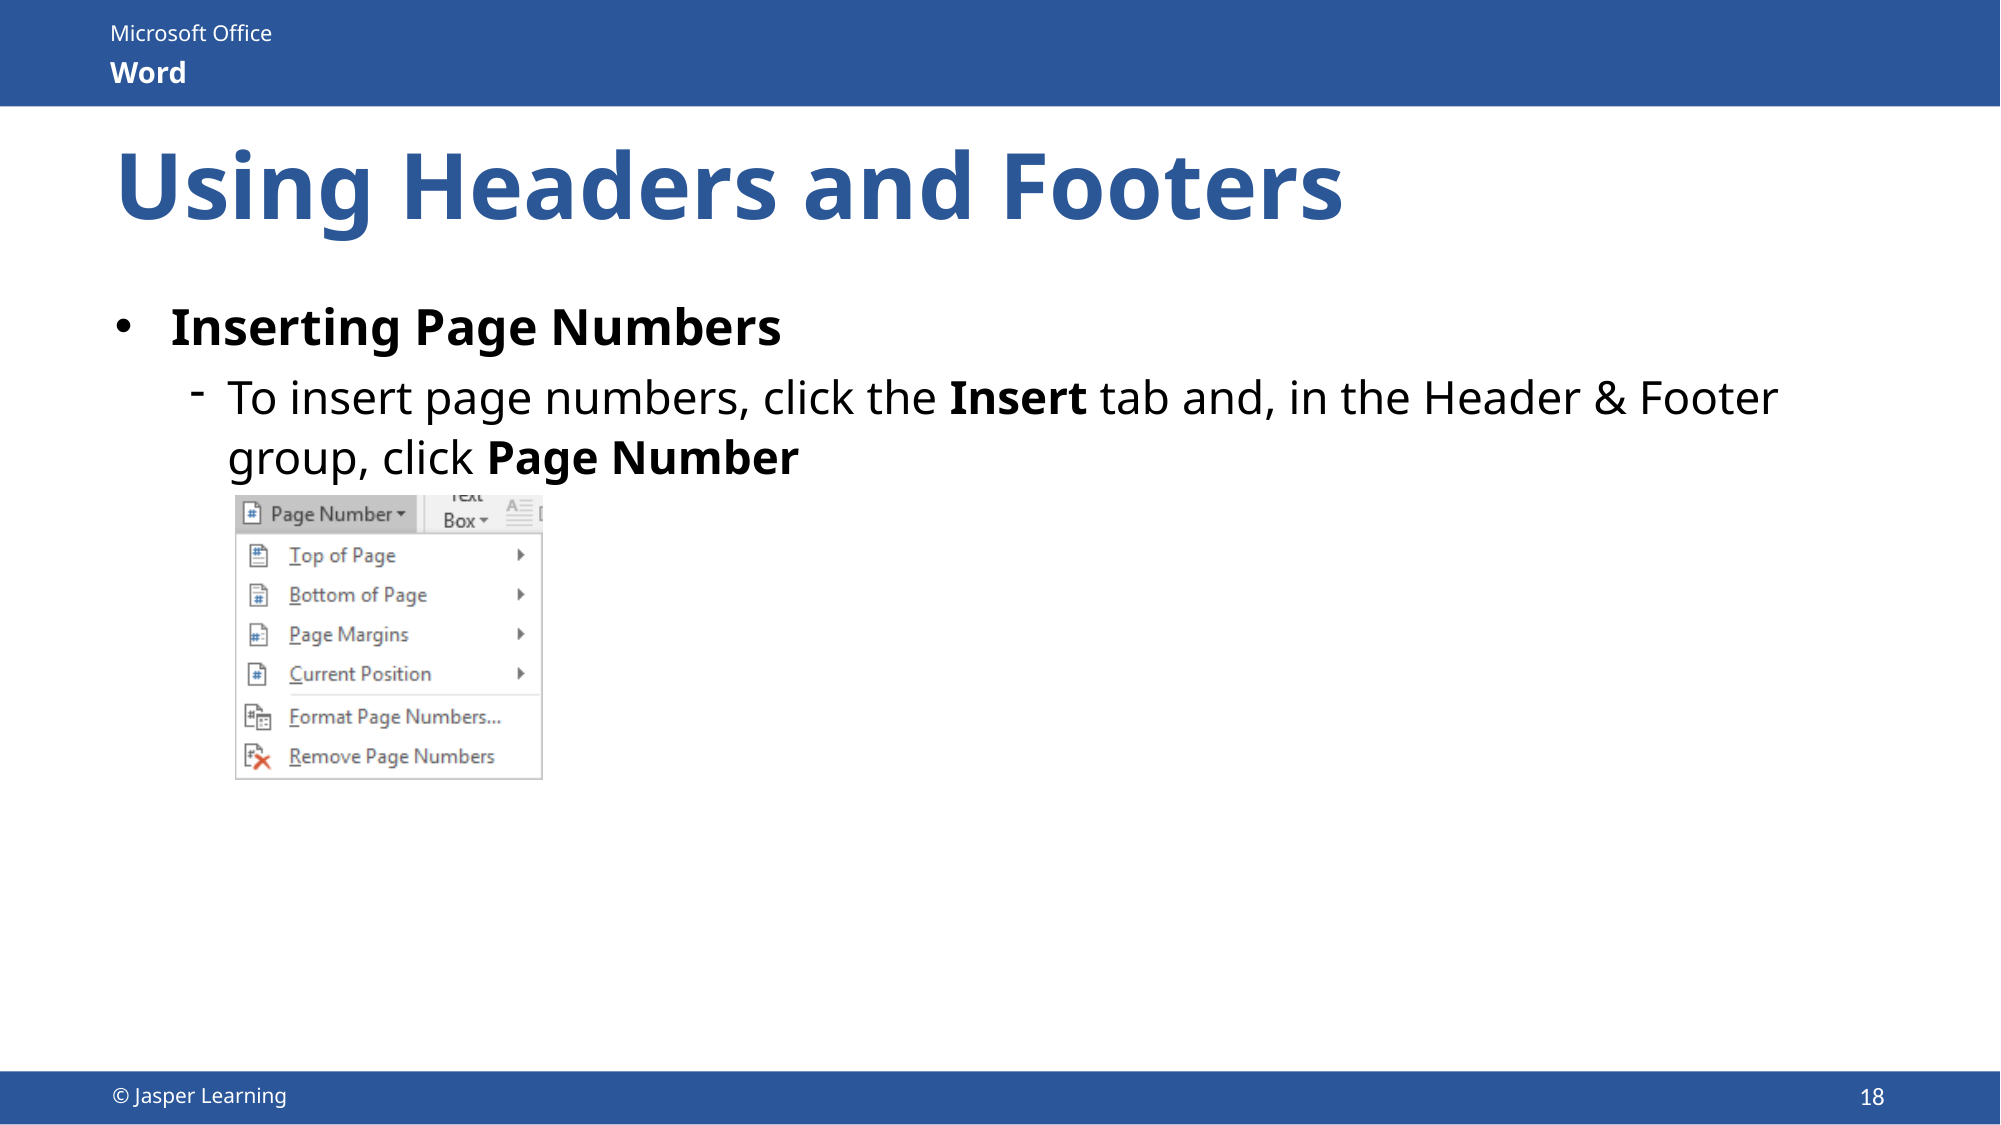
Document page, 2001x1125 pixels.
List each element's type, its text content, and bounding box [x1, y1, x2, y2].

list Inserting Page Numbers To insert page numbers, click the Insert tab and, in the Header & Footer group, click Page Number [99, 283, 1900, 1026]
footer © Jasper Learning [97, 1076, 773, 1118]
title Using Headers and Footers [99, 118, 1866, 248]
slide_number 18 [1433, 1065, 1900, 1125]
picture [234, 495, 543, 781]
